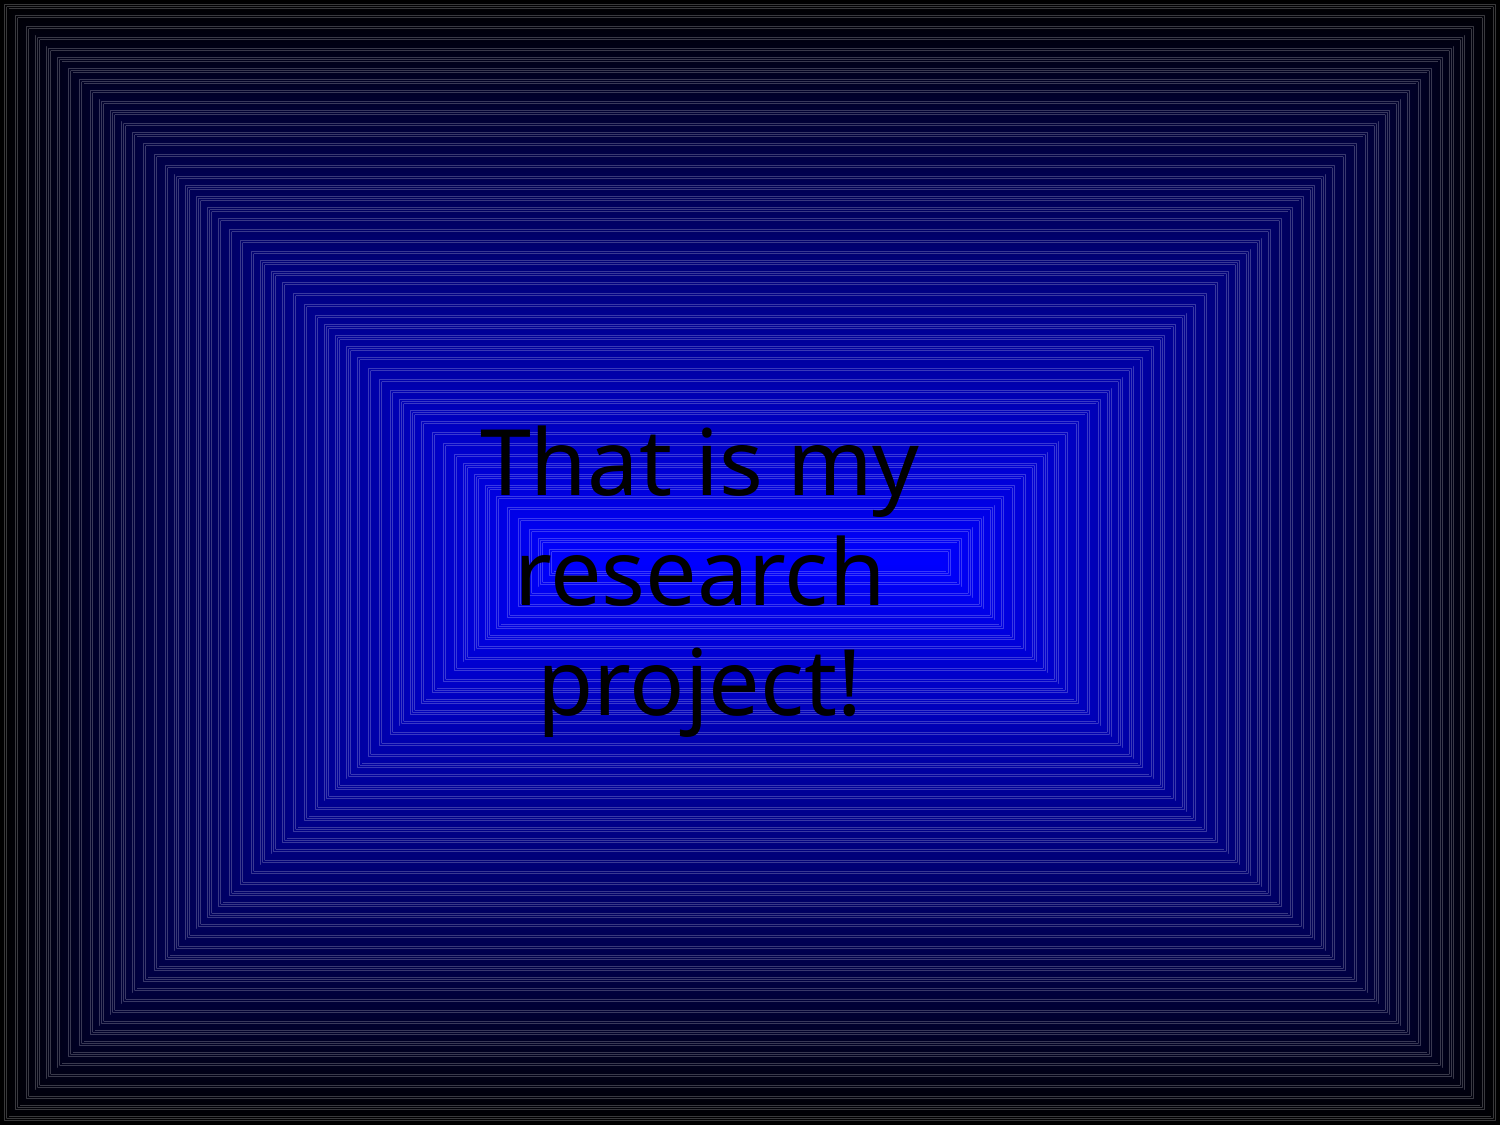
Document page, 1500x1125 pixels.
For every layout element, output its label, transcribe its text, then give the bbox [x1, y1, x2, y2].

title That is my research project! [462, 337, 938, 801]
